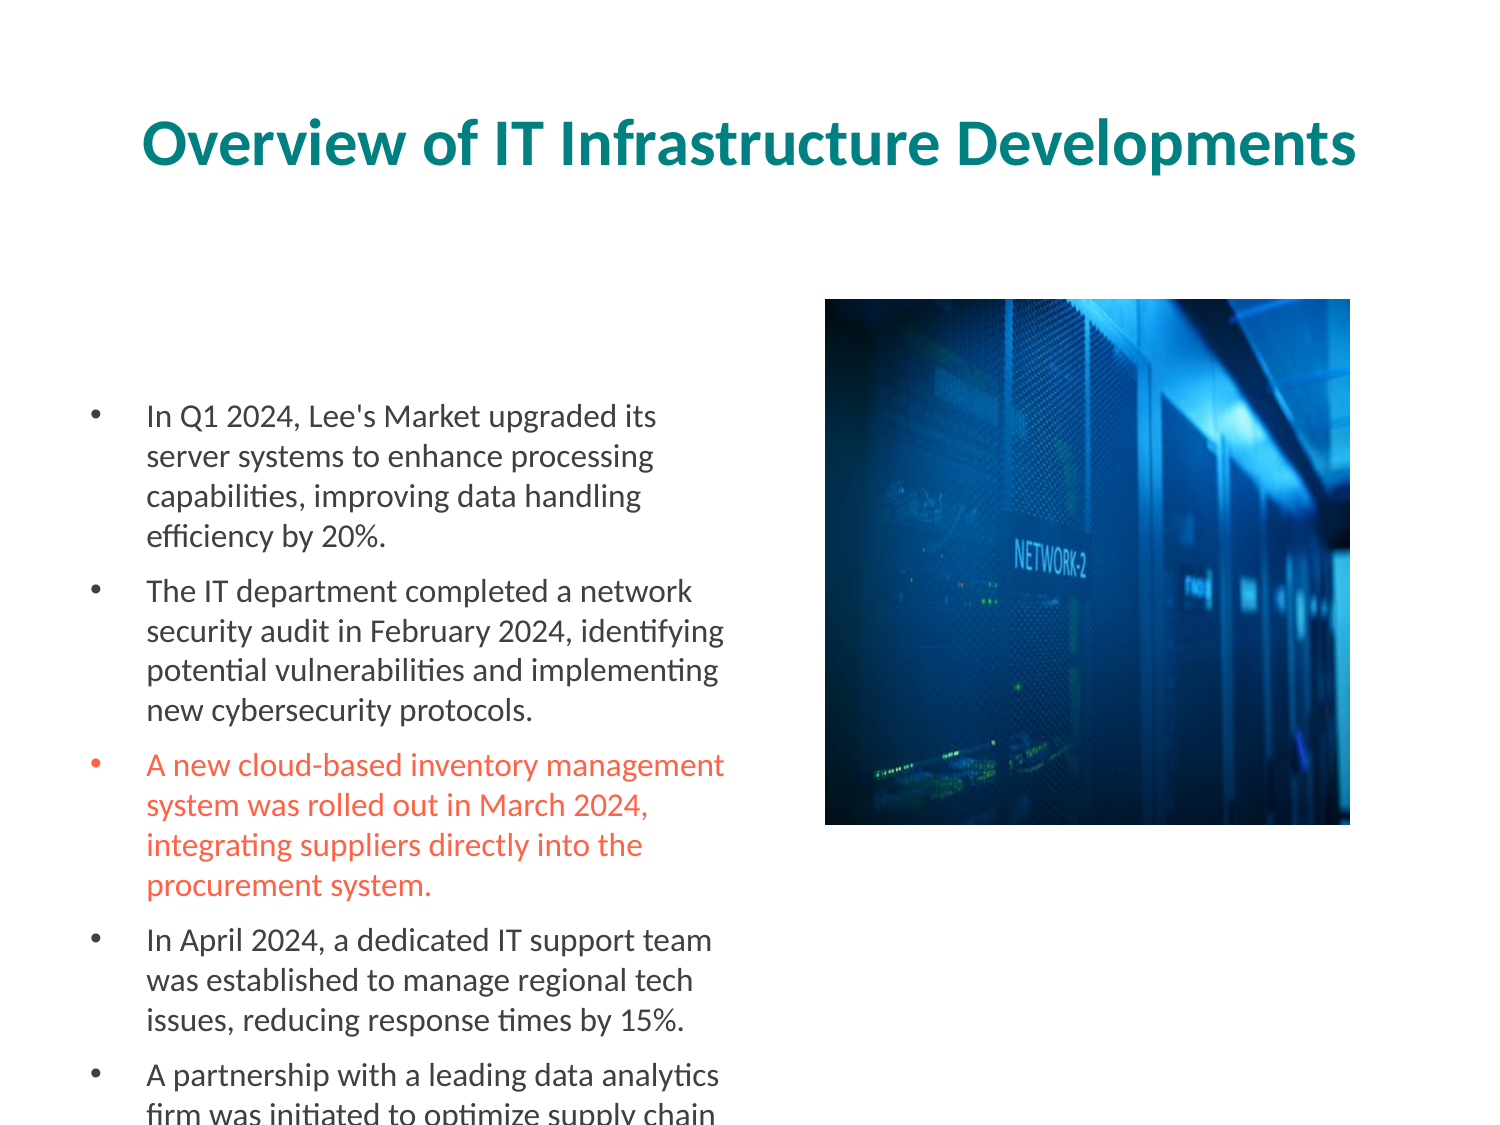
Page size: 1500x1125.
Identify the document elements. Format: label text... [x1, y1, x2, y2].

list In Q1 2024, Lee's Market upgraded its server systems to enhance processing capabilities, improving data handling efficiency by 20%. The IT department completed a network security audit in February 2024, identifying potential vulnerabilities and implementing new cybersecurity protocols. A new cloud-based inventory management system was rolled out in March 2024, integrating suppliers directly into the procurement system. In April 2024, a dedicated IT support team was established to manage regional tech issues, reducing response times by 15%. A partnership with a leading data analytics firm was initiated to optimize supply chain logistics through advanced AI algorithms. The company launched a mobile app in May 2024, enhancing the customer experience with personalized shopping features and loyalty programs. [75, 299, 750, 900]
title Overview of IT Infrastructure Developments [75, 45, 1425, 233]
picture [824, 299, 1351, 826]
